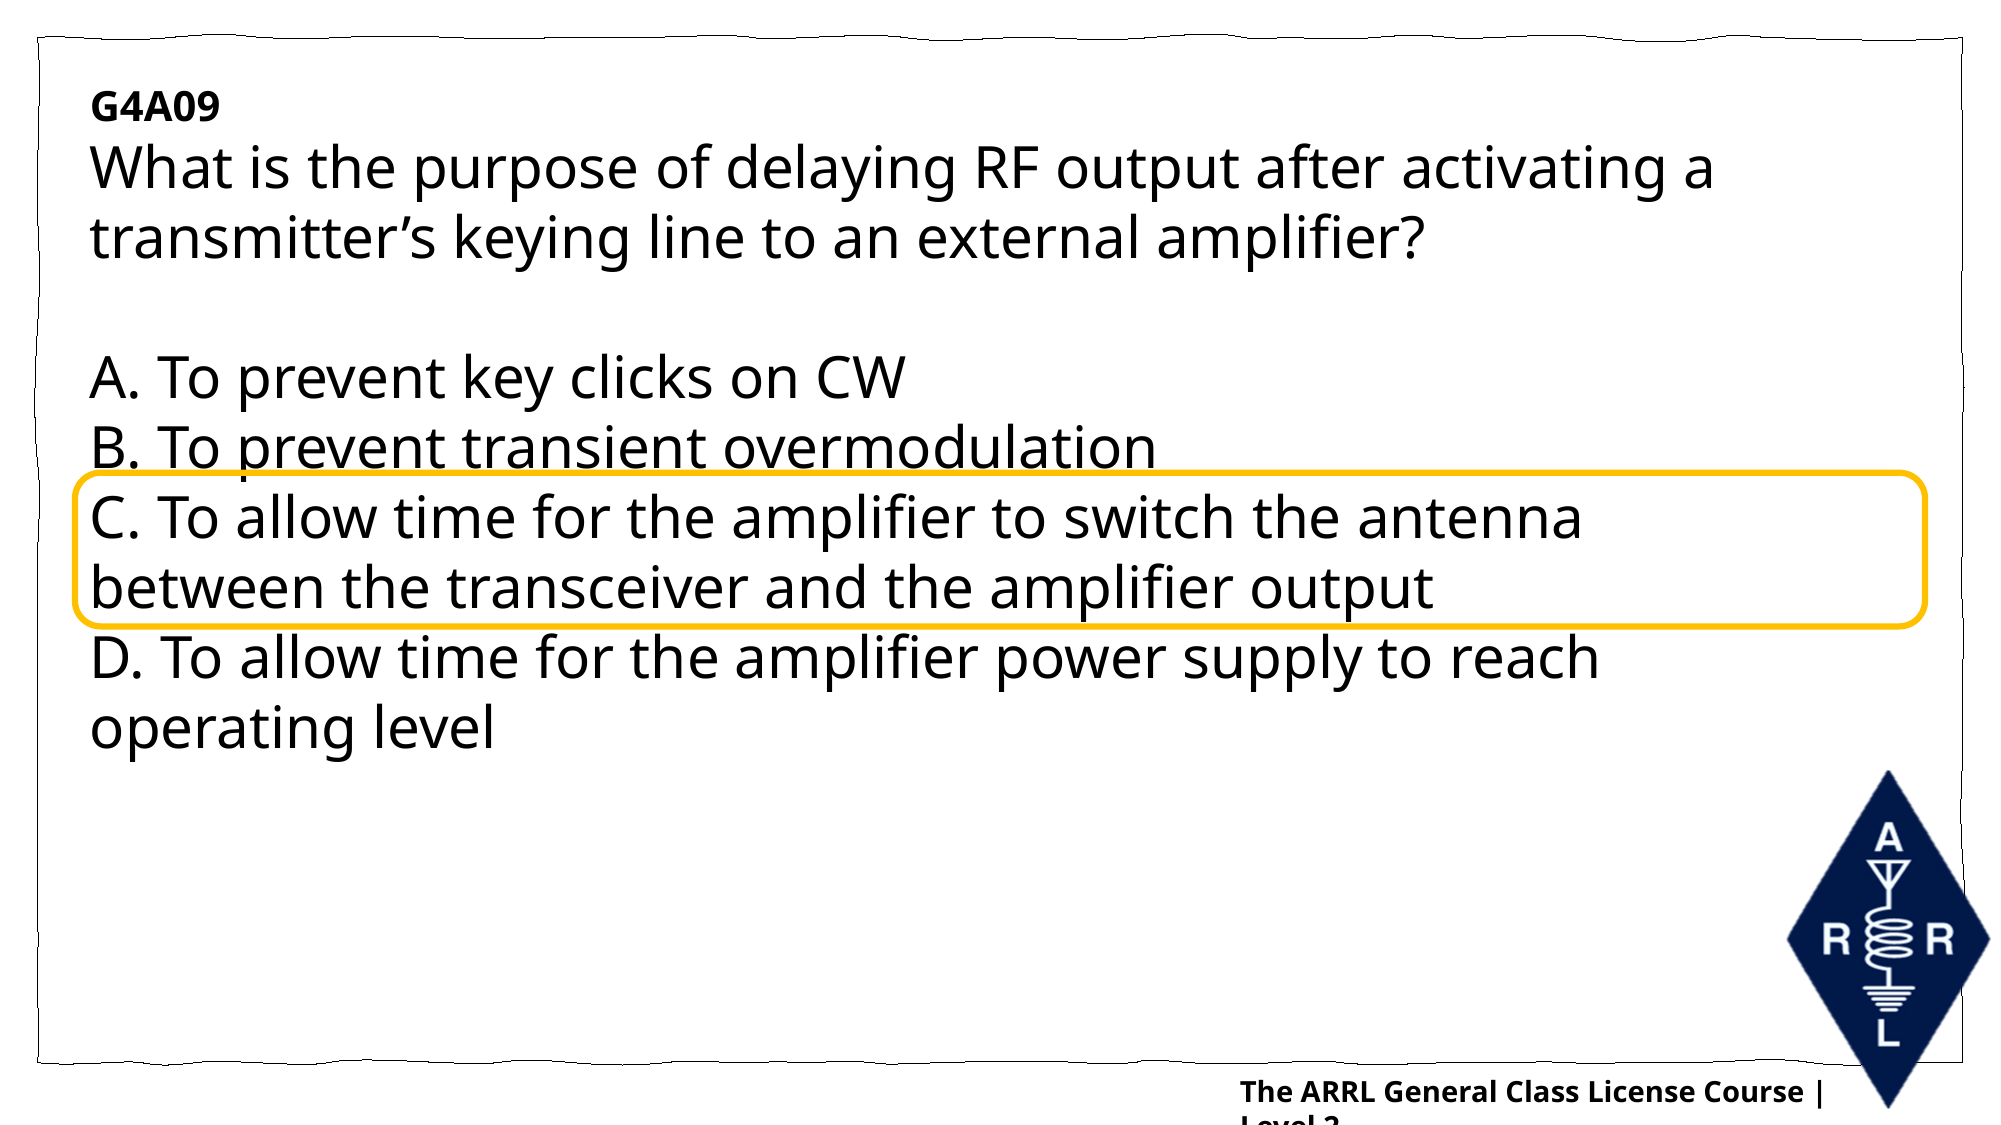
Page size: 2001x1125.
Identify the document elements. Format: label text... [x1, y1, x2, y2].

text_box [73, 471, 1927, 628]
text_box G4A09 What is the purpose of delaying RF output after activating a transmitter’s keying line to an external amplifier? A. To prevent key clicks on CW B. To prevent transient overmodulation C. To allow time for the amplifier to switch the antenna between the transceiver and the amplifier output D. To allow time for the amplifier power supply to reach operating level [75, 72, 1850, 488]
text_box G4A09 What is the purpose of delaying RF output after activating a transmitter’s keying line to an external amplifier? A. To prevent key clicks on CW B. To prevent transient overmodulation C. To allow time for the amplifier to switch the antenna between the transceiver and the amplifier output D. To allow time for the amplifier power supply to reach operating level [75, 612, 1850, 768]
picture [1773, 752, 1999, 1125]
